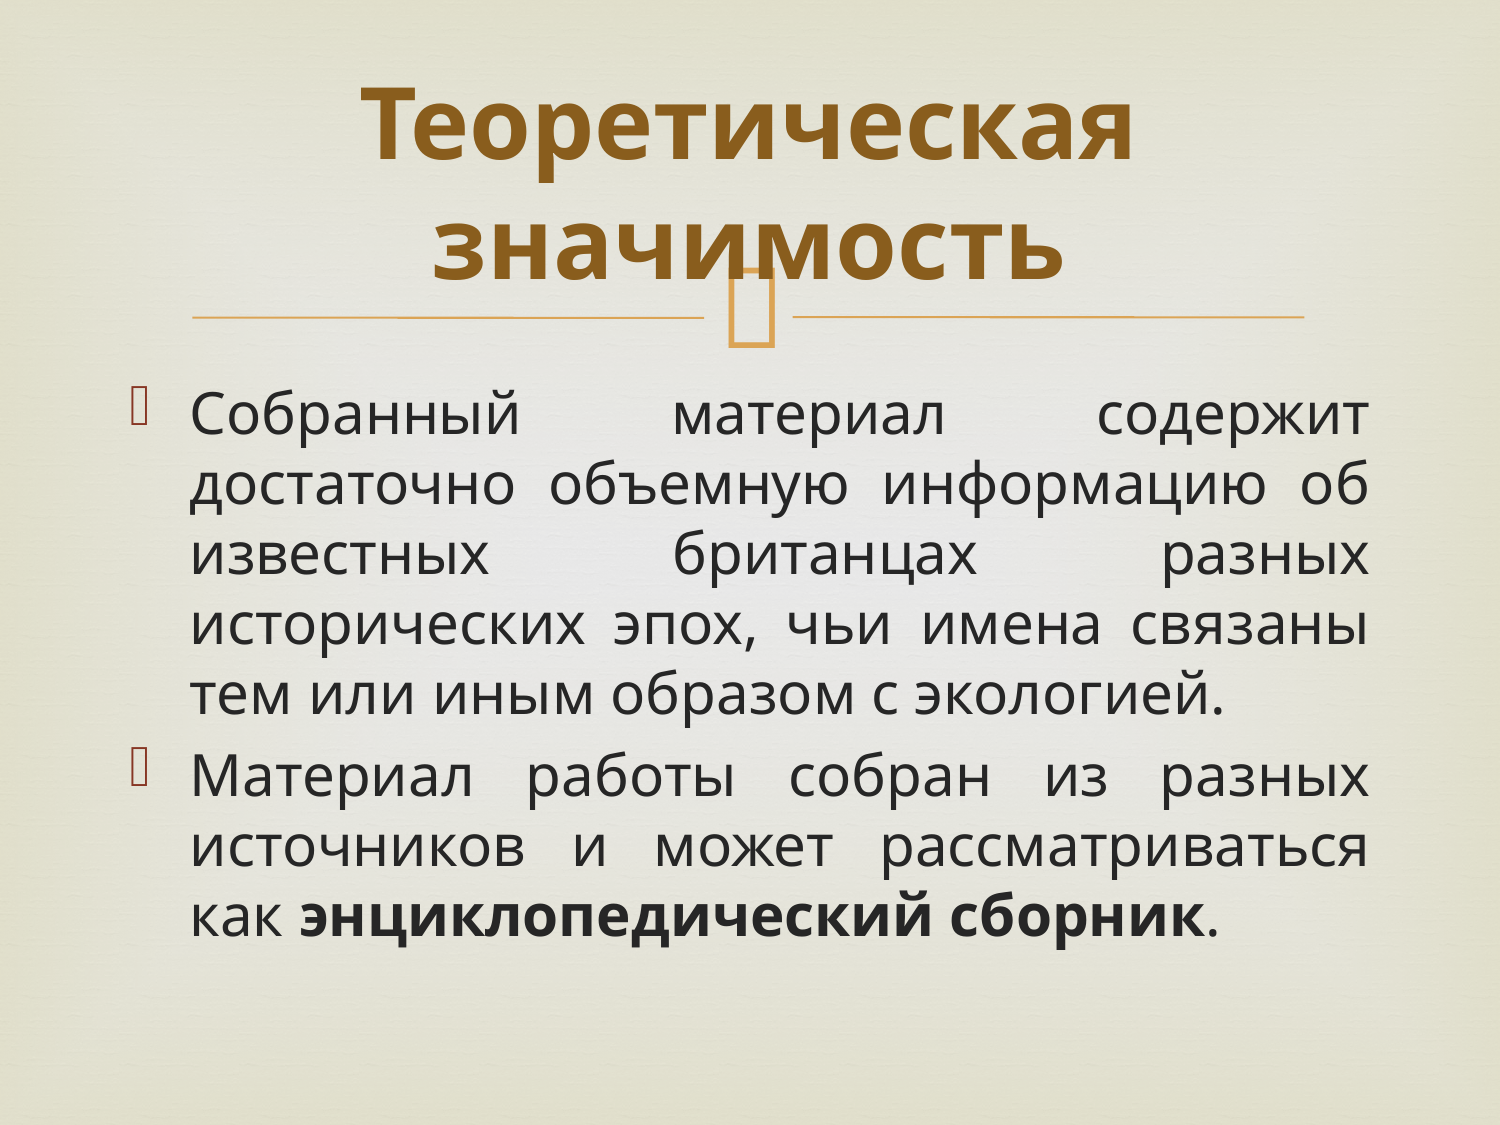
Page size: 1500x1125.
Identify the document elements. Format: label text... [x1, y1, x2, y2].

title Теоретическая значимость [112, 93, 1386, 267]
list Собранный материал содержит достаточно объемную информацию об известных британцах разных исторических эпох, чьи имена связаны тем или иным образом с экологией. Материал работы собран из разных источников и может рассматриваться как энциклопедический сборник. [114, 368, 1386, 1094]
